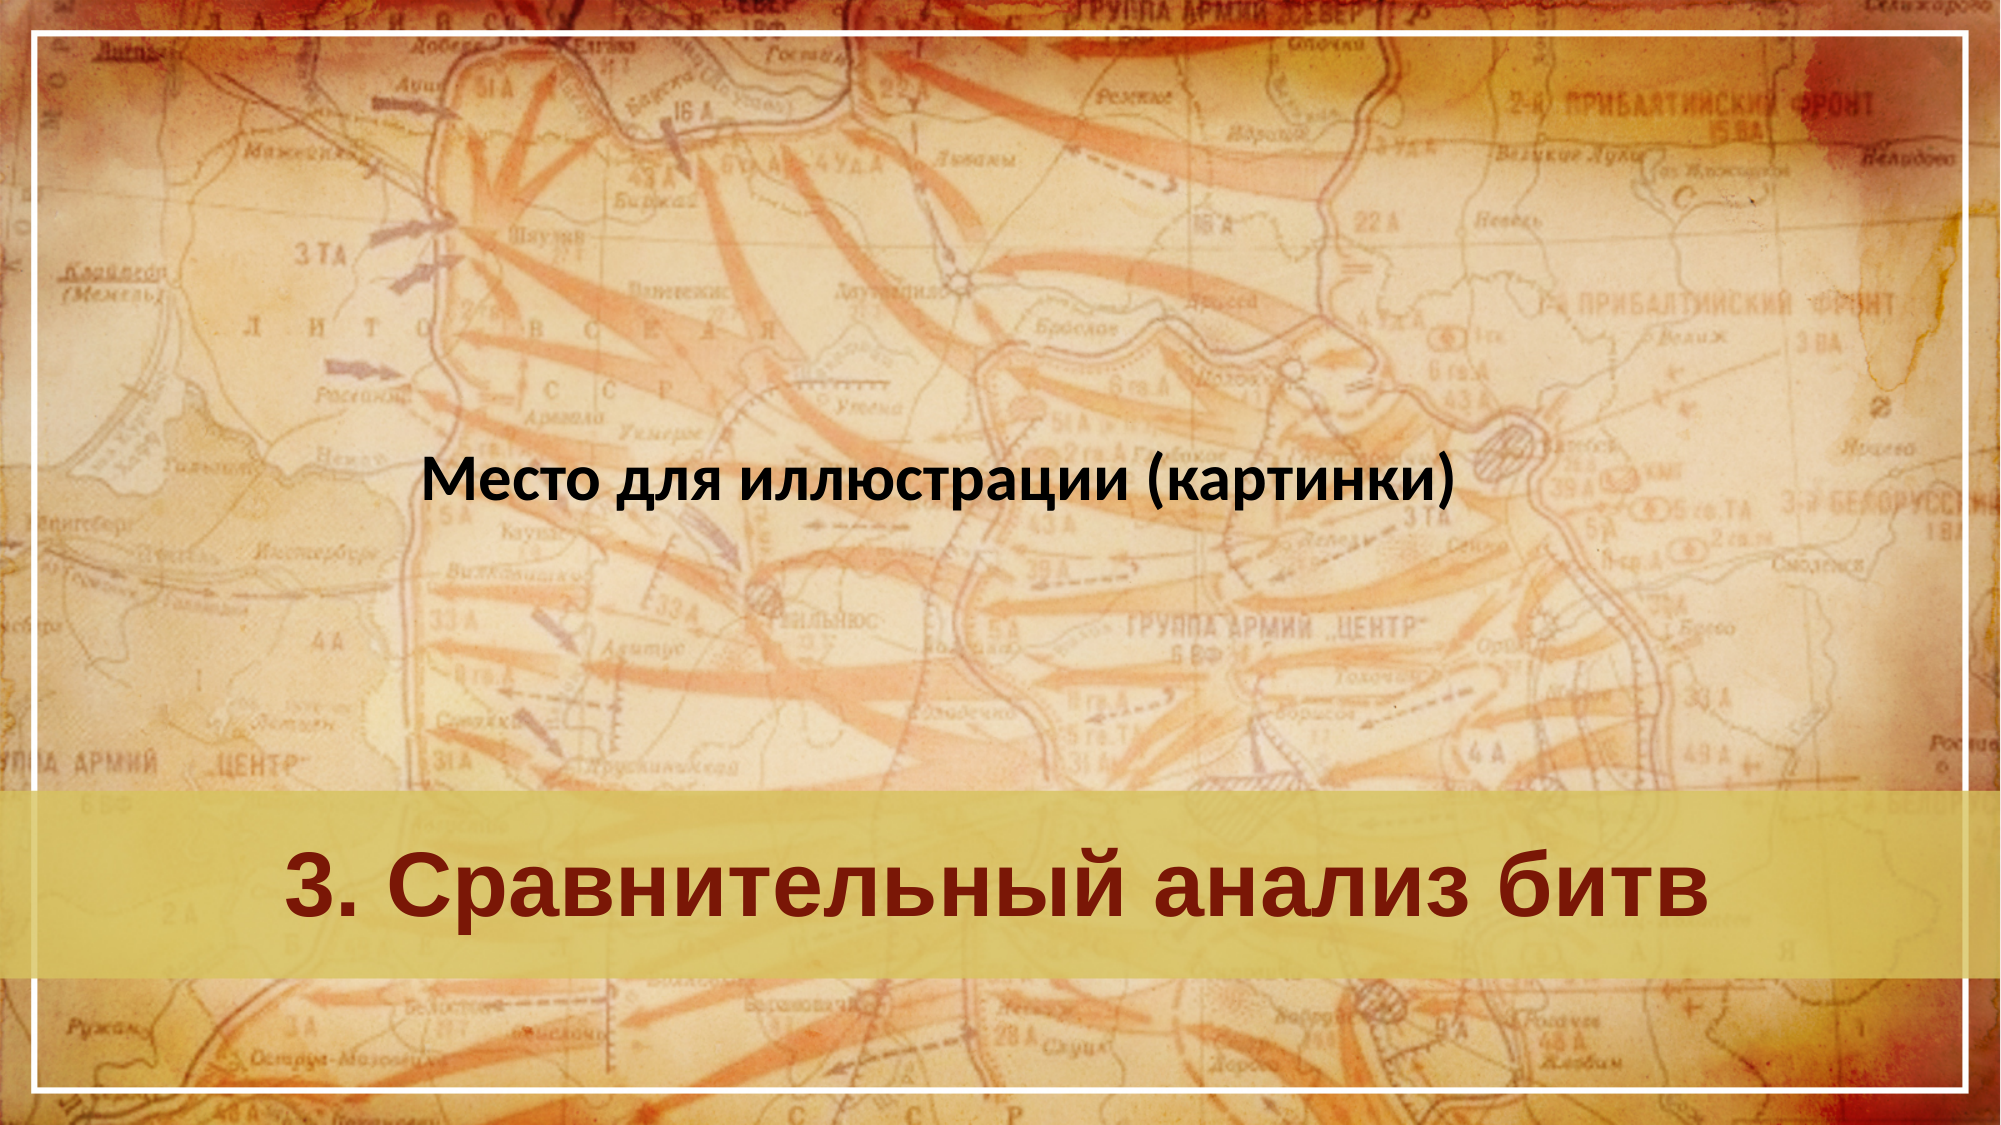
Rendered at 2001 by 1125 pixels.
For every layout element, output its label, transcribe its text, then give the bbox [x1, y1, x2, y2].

picture [0, 0, 2001, 1125]
title 3. Сравнительный анализ битв [136, 791, 1862, 982]
text_box Место для иллюстрации (картинки) [405, 425, 1595, 521]
